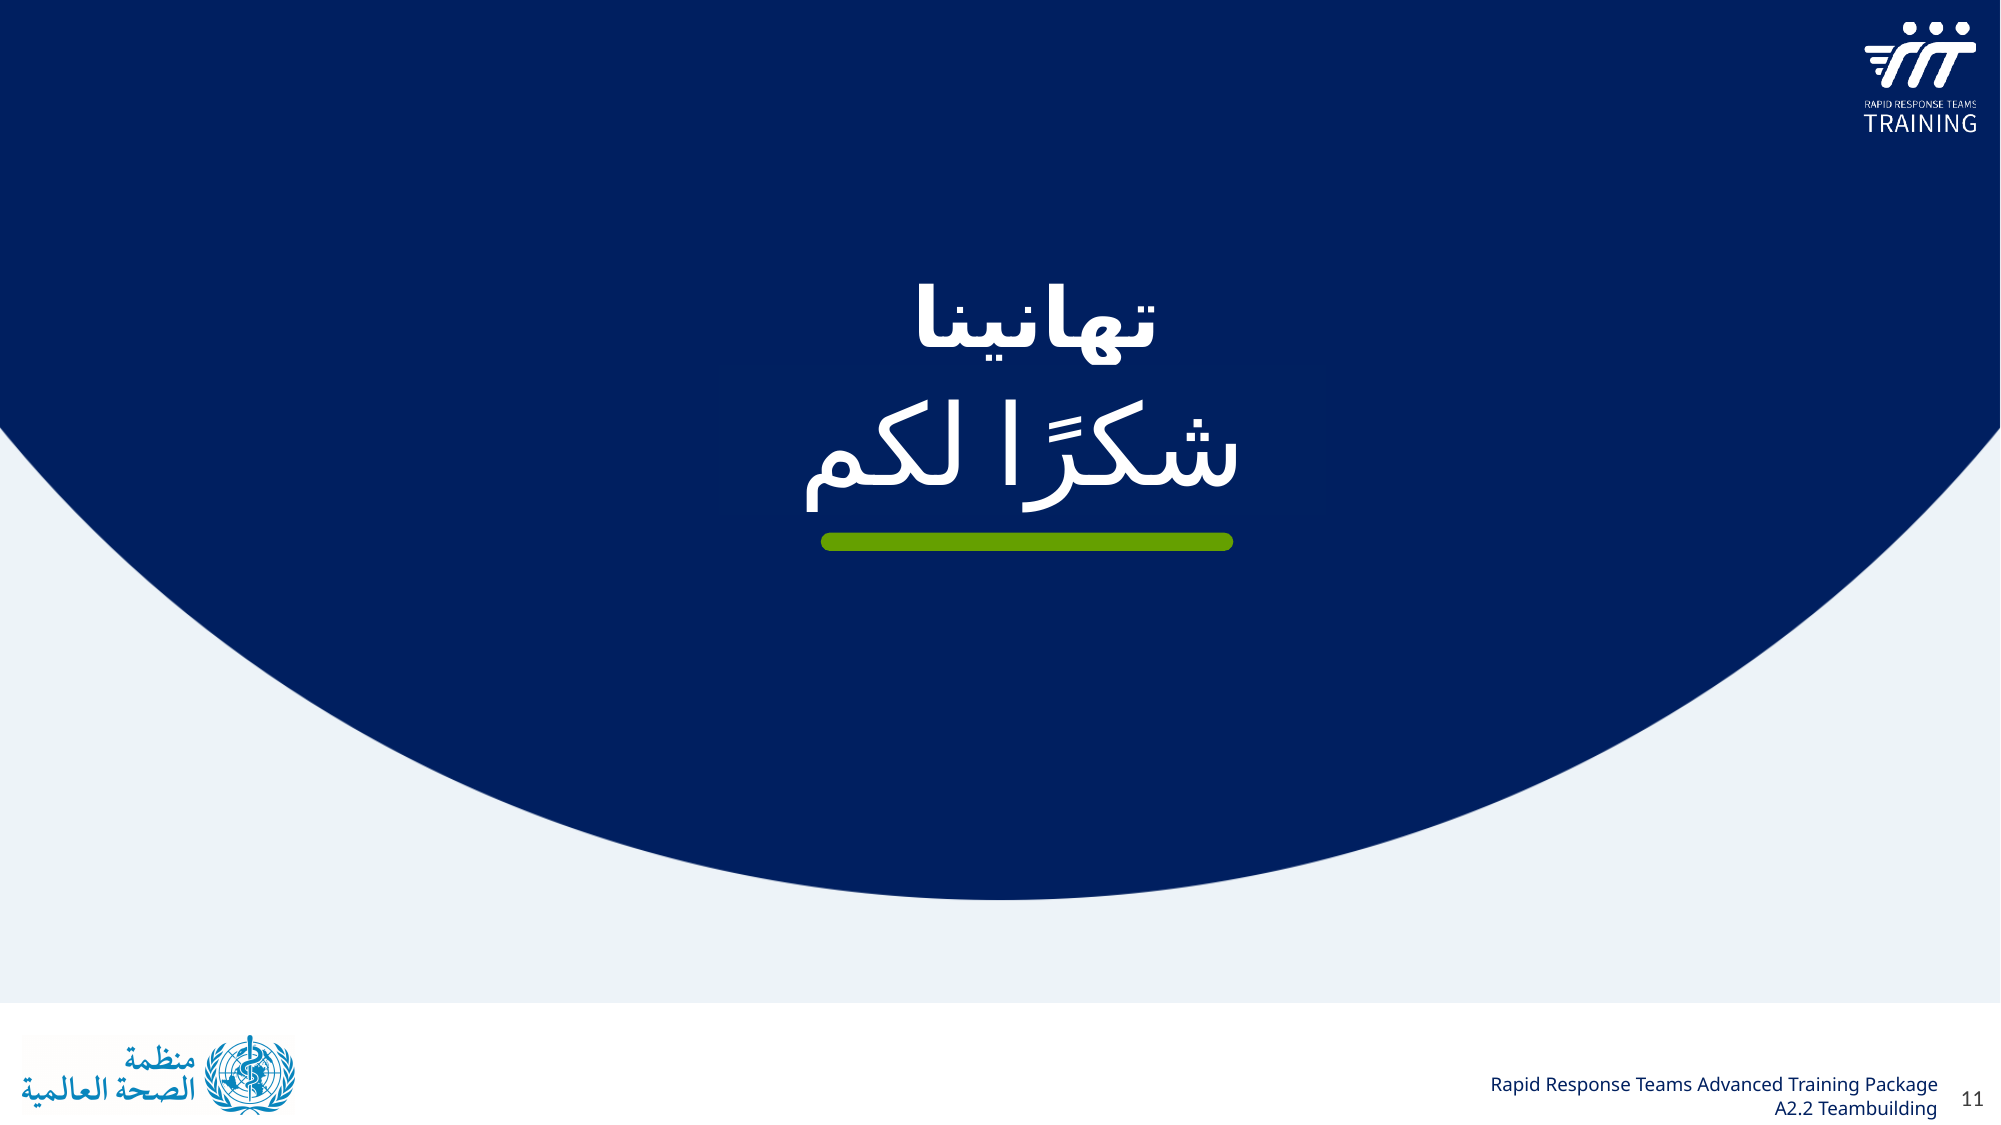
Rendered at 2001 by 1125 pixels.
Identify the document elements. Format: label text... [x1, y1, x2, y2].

text_box شكرًا لكم [718, 364, 1327, 515]
picture [0, 0, 2001, 1003]
picture [252, 1050, 258, 1059]
picture [22, 1035, 295, 1115]
text_box تهانينا [523, 250, 1521, 391]
